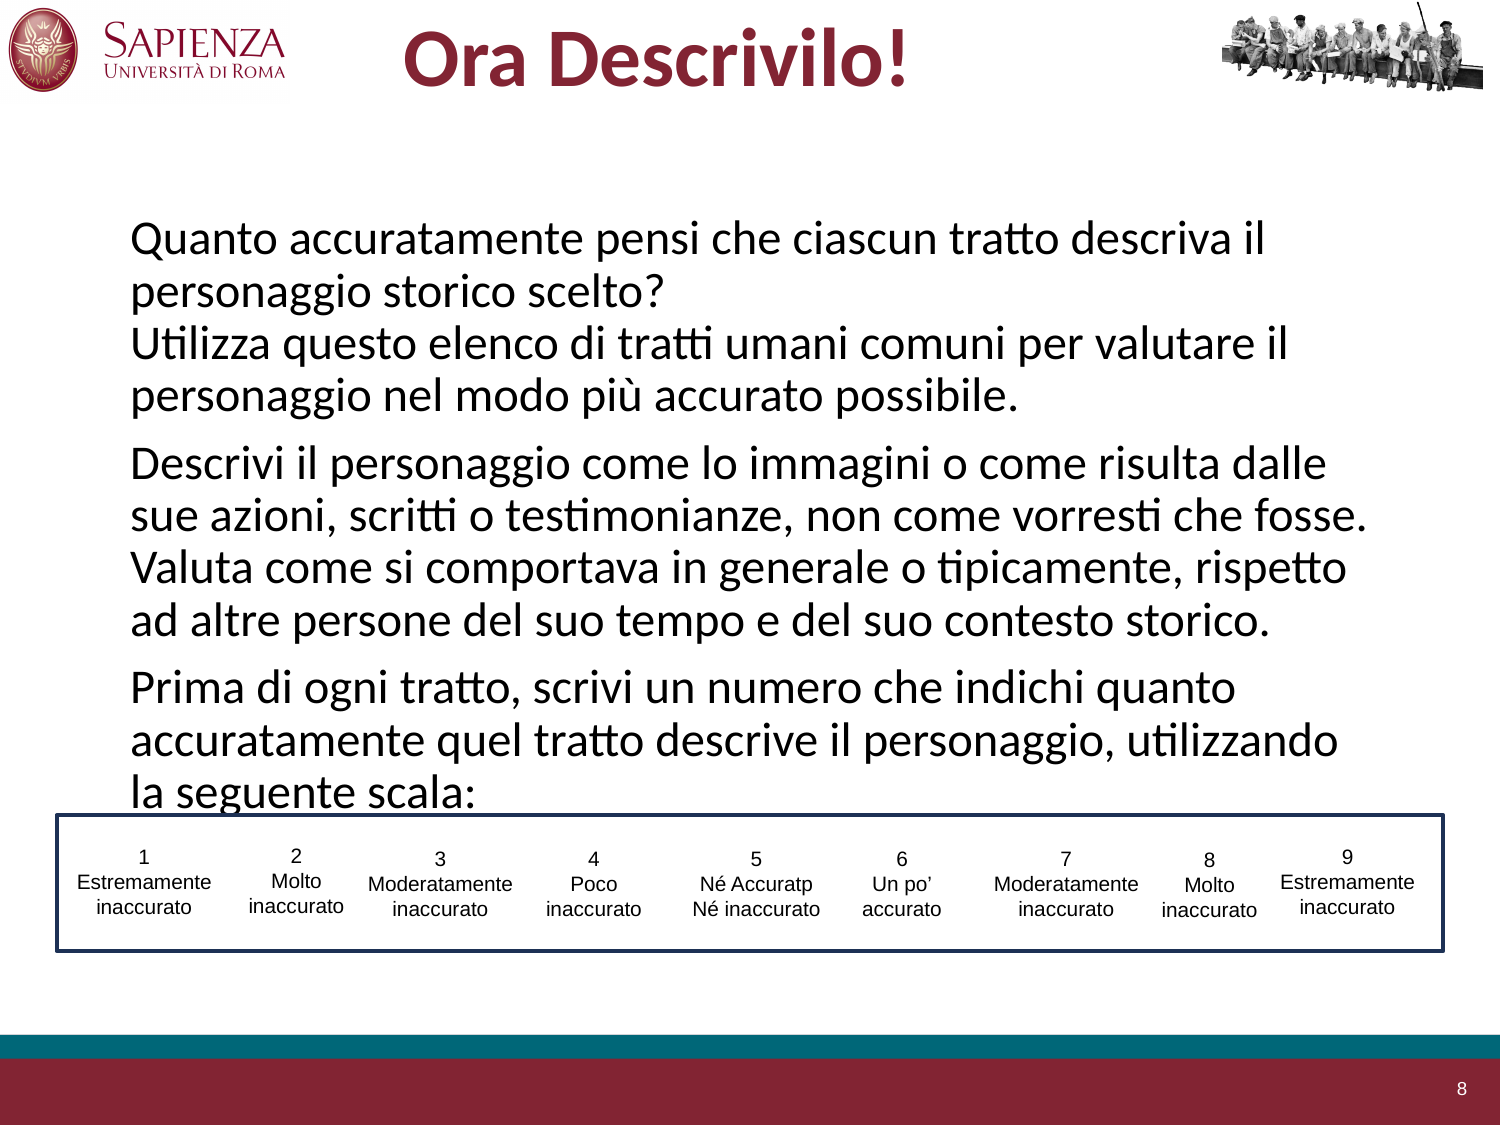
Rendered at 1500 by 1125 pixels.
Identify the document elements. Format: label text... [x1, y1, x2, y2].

list Quanto accuratamente pensi che ciascun tratto descriva il personaggio storico scelto? Utilizza questo elenco di tratti umani comuni per valutare il personaggio nel modo più accurato possibile. Descrivi il personaggio come lo immagini o come risulta dalle sue azioni, scritti o testimonianze, non come vorresti che fosse. Valuta come si comportava in generale o tipicamente, rispetto ad altre persone del suo tempo e del suo contesto storico. Prima di ogni tratto, scrivi un numero che indichi quanto accuratamente quel tratto descrive il personaggio, utilizzando la seguente scala: [103, 205, 1397, 813]
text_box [56, 815, 1444, 952]
title Ora Descrivilo! [388, 0, 1500, 169]
slide_number 8 [1144, 1057, 1483, 1118]
picture [0, 0, 290, 104]
